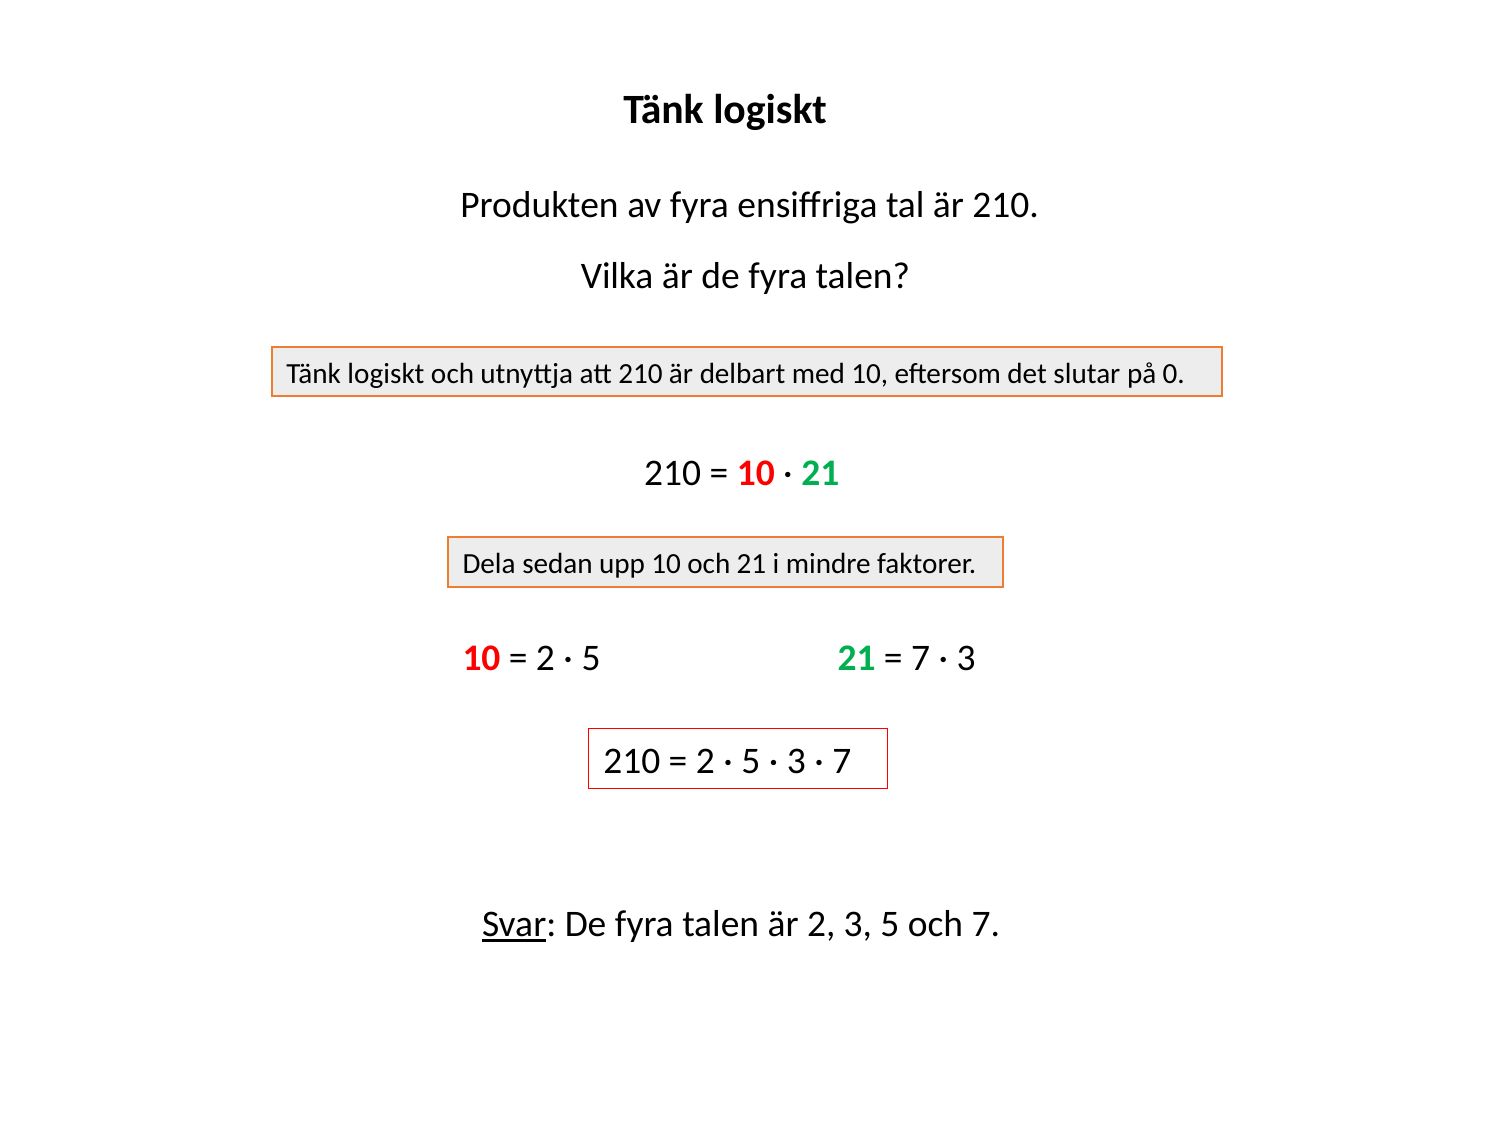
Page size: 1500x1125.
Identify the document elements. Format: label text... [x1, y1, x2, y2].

text_box 21 = 7 · 3 [822, 625, 1005, 686]
text_box 210 = 10 · 21 [629, 440, 905, 500]
text_box Tänk logiskt [608, 74, 843, 140]
text_box 10 = 2 · 5 [447, 625, 630, 686]
text_box Produkten av fyra ensiffriga tal är 210. Vilka är de fyra talen? [407, 172, 1093, 304]
text_box 210 = 2 · 5 · 3 · 7 [588, 728, 888, 789]
text_box Tänk logiskt och utnyttja att 210 är delbart med 10, eftersom det slutar på 0. [271, 346, 1223, 397]
text_box Dela sedan upp 10 och 21 i mindre faktorer. [447, 536, 1004, 588]
text_box Svar: De fyra talen är 2, 3, 5 och 7. [467, 891, 1033, 952]
